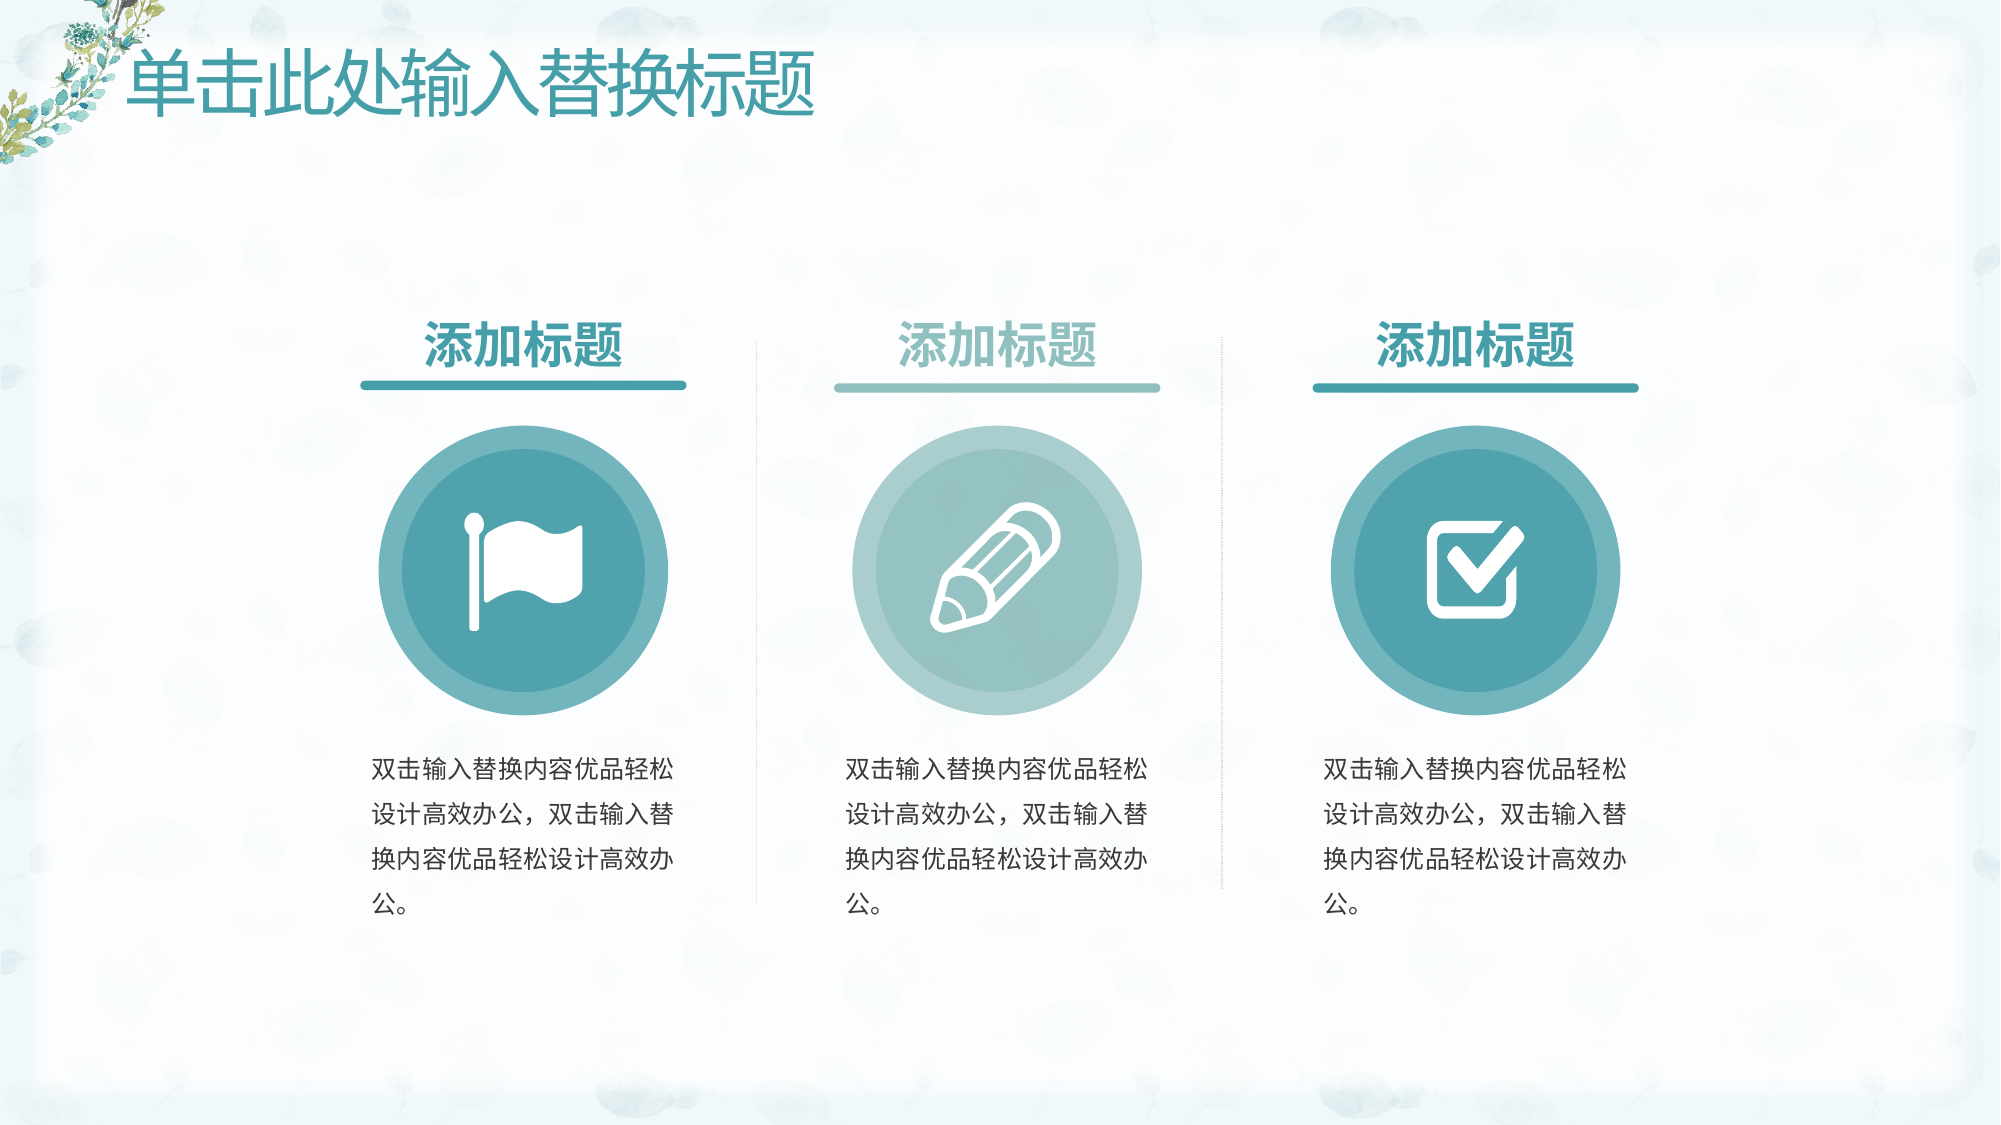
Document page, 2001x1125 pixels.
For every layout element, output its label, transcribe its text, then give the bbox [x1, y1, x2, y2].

text_box [1447, 525, 1525, 594]
text_box [874, 448, 1120, 694]
text_box [359, 380, 688, 392]
picture [0, 0, 171, 191]
text_box 双击输入替换内容优品轻松设计高效办公，双击输入替换内容优品轻松设计高效办公。 [831, 732, 1163, 926]
text_box [833, 382, 1162, 394]
text_box [1353, 448, 1599, 694]
text_box 双击输入替换内容优品轻松设计高效办公，双击输入替换内容优品轻松设计高效办公。 [357, 732, 689, 926]
text_box 添加标题 [357, 288, 689, 380]
text_box [483, 521, 583, 604]
text_box [851, 424, 1144, 717]
title 单击此处输入替换标题 [109, 38, 1834, 136]
text_box [930, 502, 1061, 633]
text_box [377, 424, 670, 717]
text_box [1426, 520, 1517, 619]
text_box [464, 512, 484, 631]
text_box [400, 448, 646, 694]
text_box [1311, 382, 1640, 394]
text_box 双击输入替换内容优品轻松设计高效办公，双击输入替换内容优品轻松设计高效办公。 [1310, 732, 1642, 926]
text_box 添加标题 [831, 288, 1163, 380]
text_box 添加标题 [1310, 288, 1642, 380]
text_box [1329, 424, 1622, 717]
